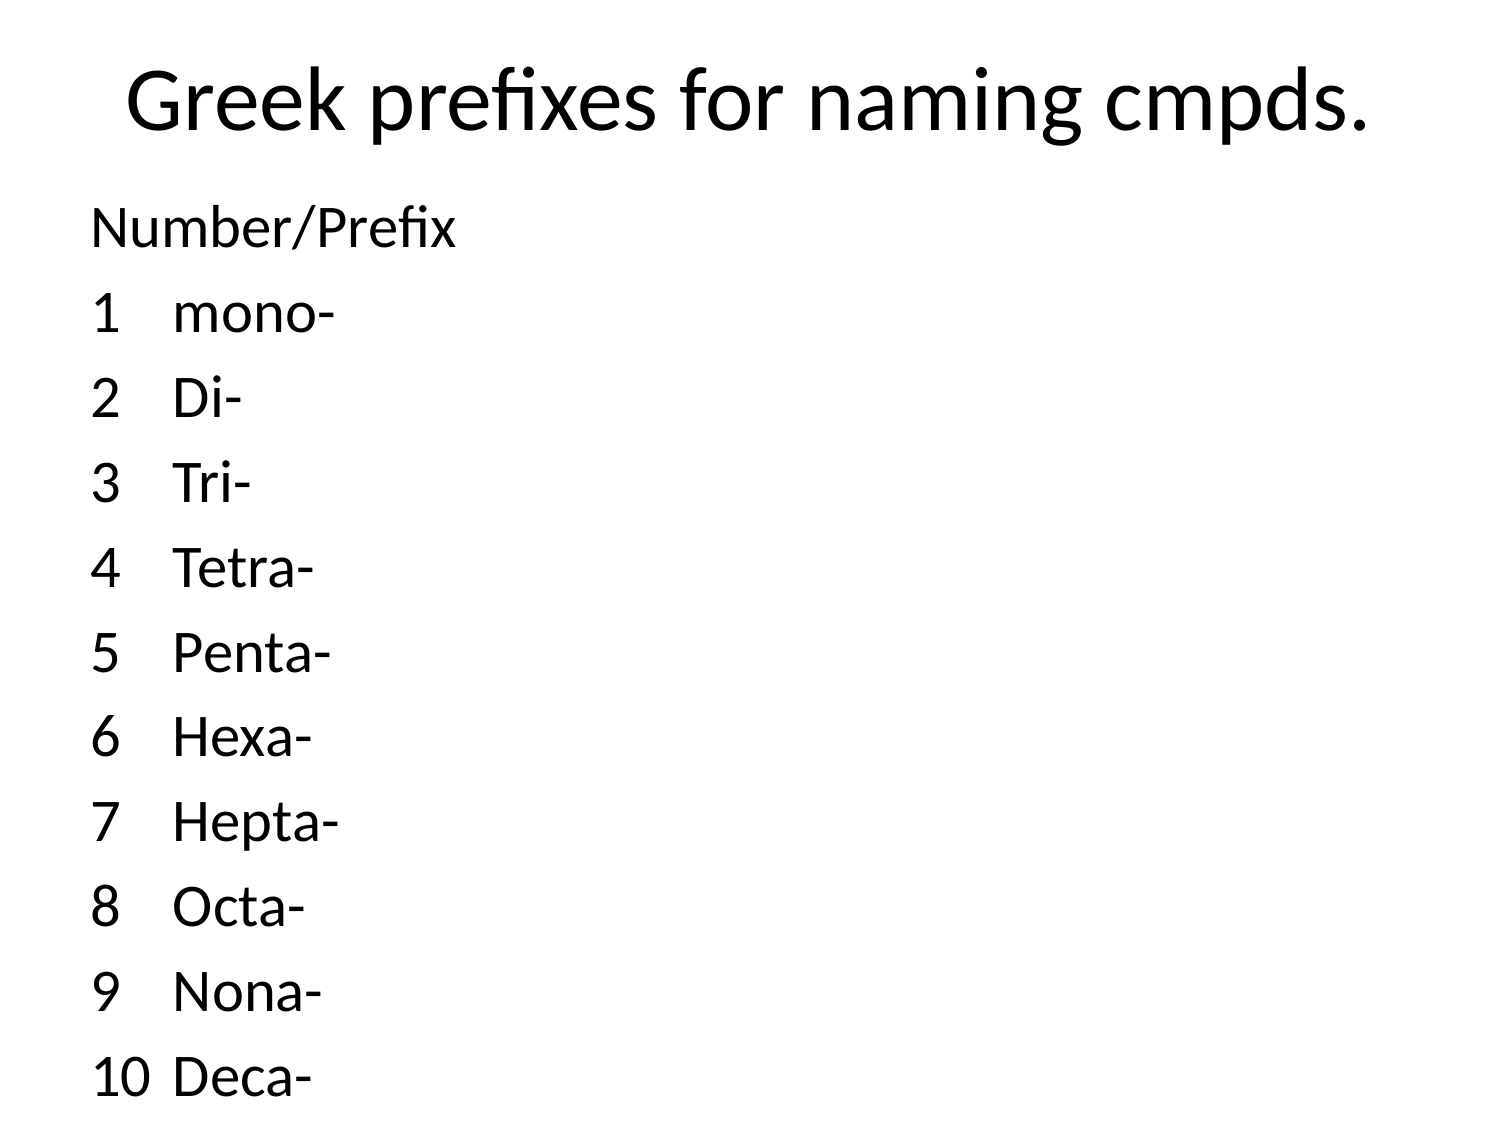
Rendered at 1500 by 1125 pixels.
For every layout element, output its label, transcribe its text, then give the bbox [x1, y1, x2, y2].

list Number/Prefix mono- Di- Tri- Tetra- Penta- Hexa- Hepta- Octa- Nona- Deca- [75, 179, 1425, 1125]
title Greek prefixes for naming cmpds. [75, 0, 1425, 179]
